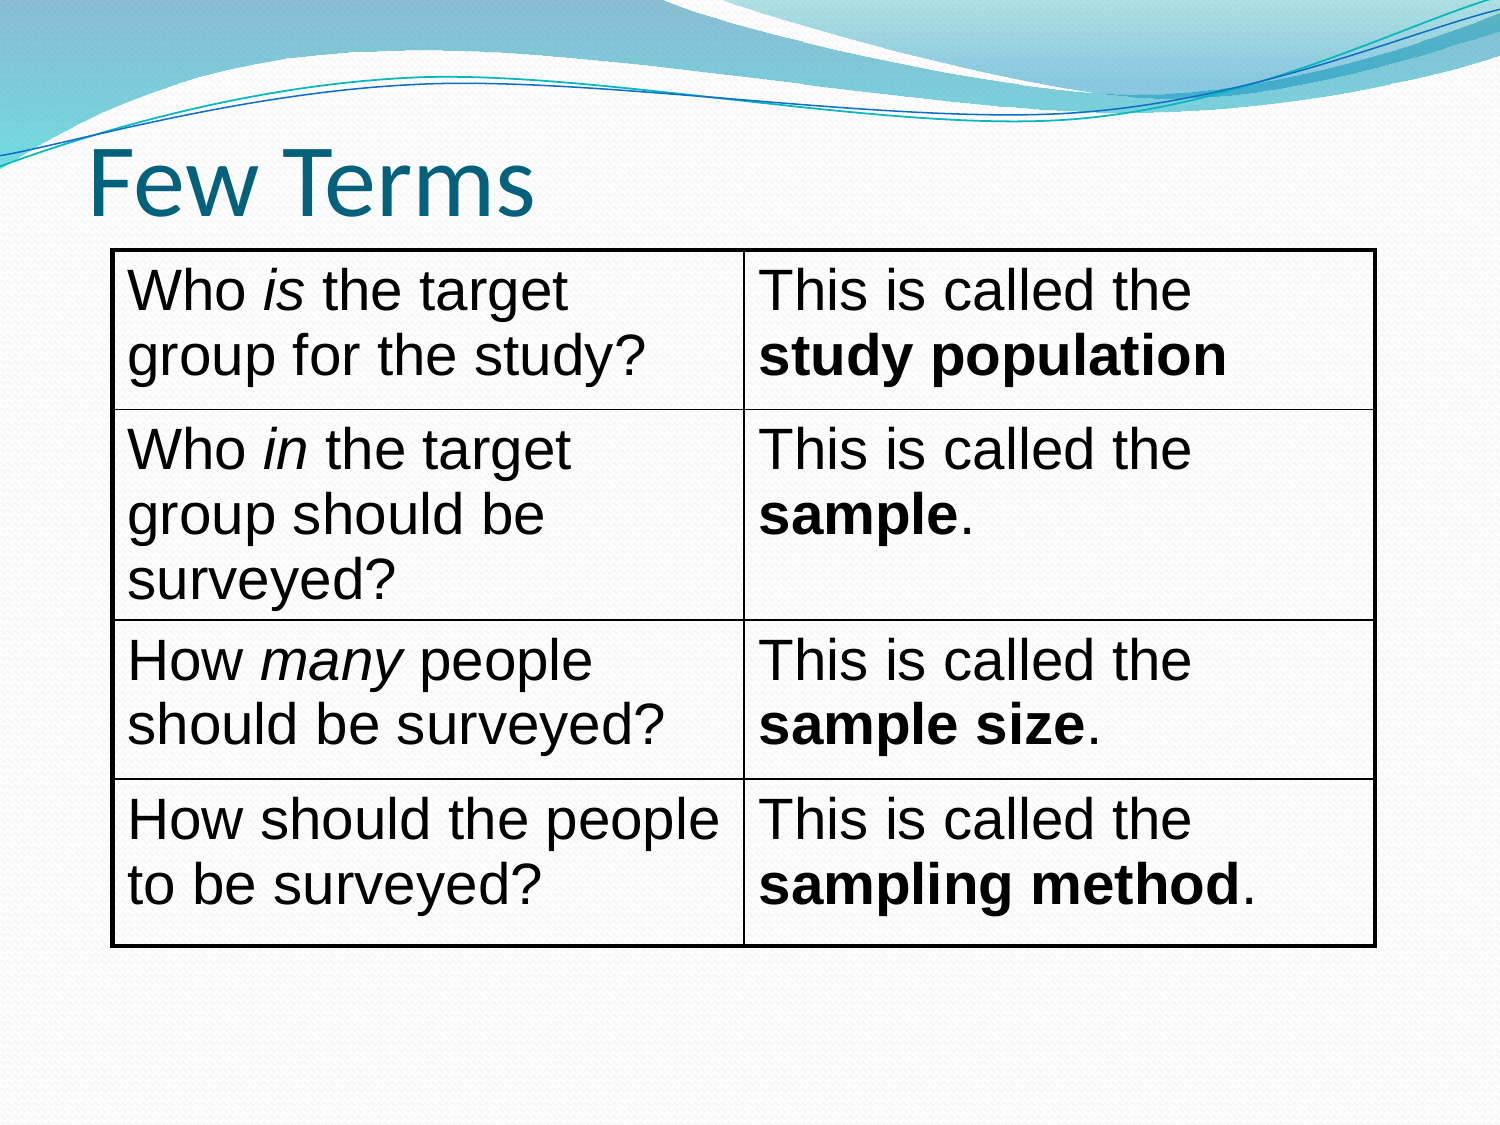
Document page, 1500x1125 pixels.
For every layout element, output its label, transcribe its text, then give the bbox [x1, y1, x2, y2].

table_cell How many people should be surveyed? [115, 621, 743, 778]
table_cell How should the people to be surveyed? [115, 780, 743, 944]
table_cell This is called the sample. [745, 410, 1373, 619]
table_cell Who in the target group should be surveyed? [115, 410, 743, 619]
table_cell This is called the sampling method. [745, 780, 1373, 944]
table_cell This is called the sample size. [745, 621, 1373, 778]
title Few Terms [87, 50, 1438, 238]
table_header Who is the target group for the study? [115, 252, 743, 409]
table_header This is called the study population [745, 252, 1373, 409]
